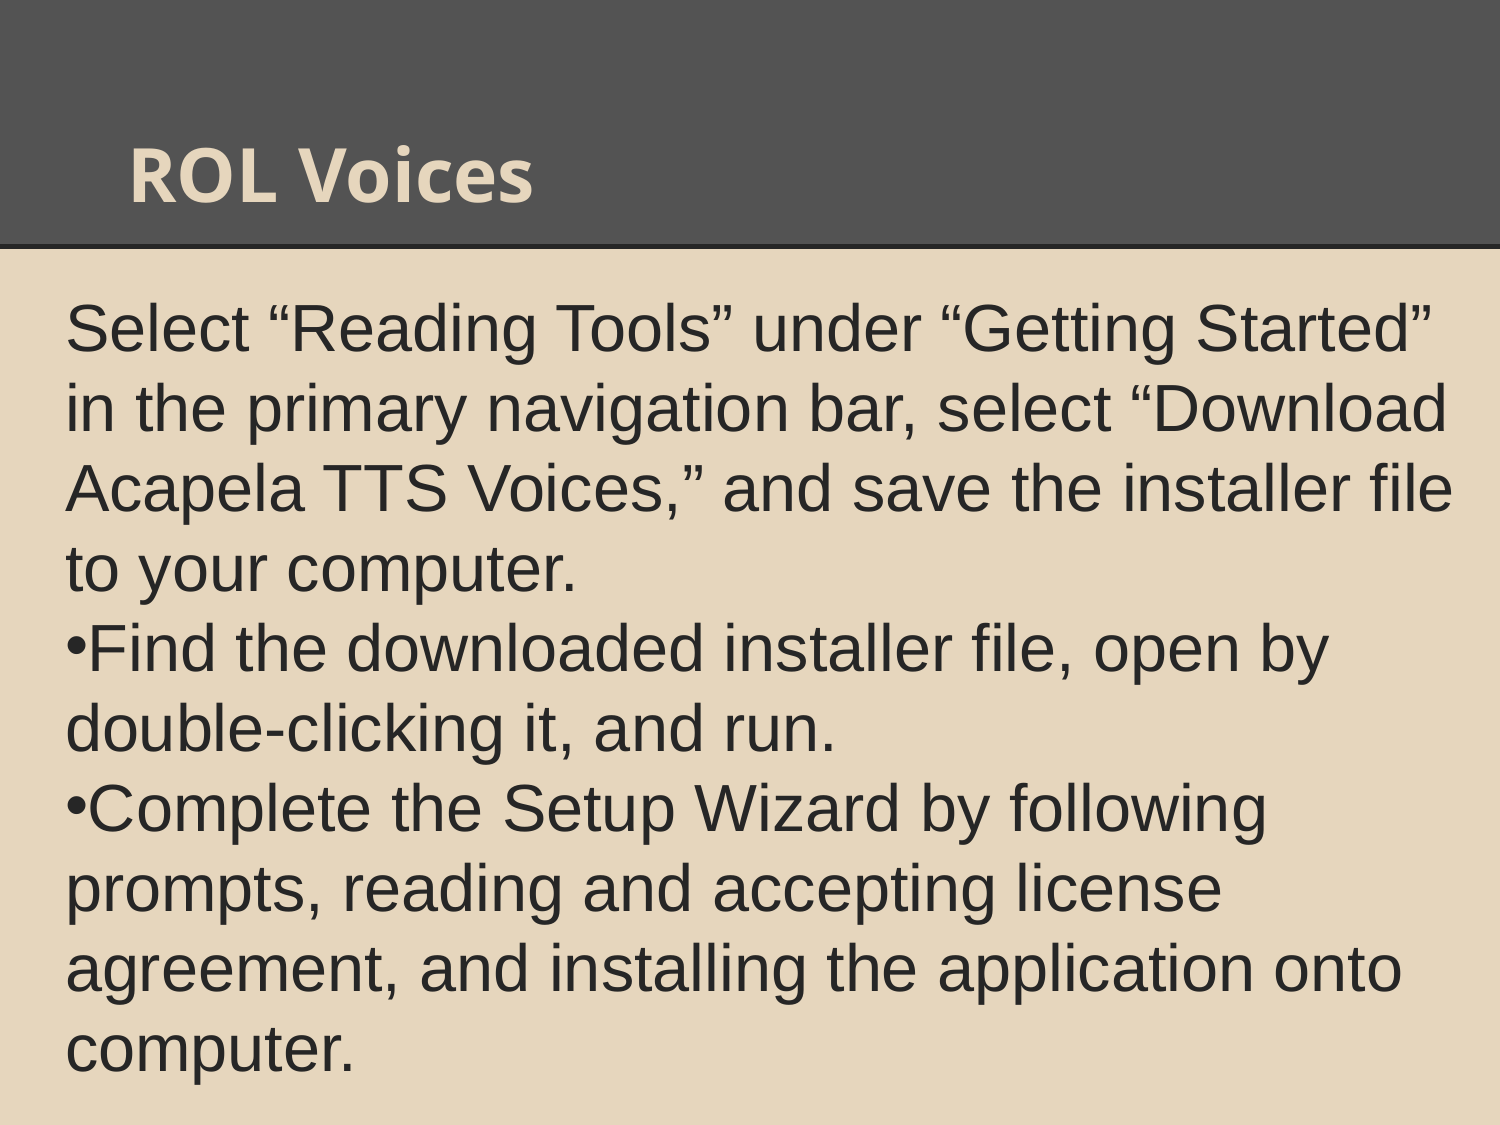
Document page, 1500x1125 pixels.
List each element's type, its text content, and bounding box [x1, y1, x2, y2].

title ROL Voices [75, 14, 1425, 233]
text_box Select “Reading Tools” under “Getting Started” in the primary navigation bar, select “Download Acapela TTS Voices,” and save the installer file to your computer. Find the downloaded installer file, open by double-clicking it, and run. Complete the Setup Wizard by following prompts, reading and accepting license agreement, and installing the application onto computer. [50, 232, 1500, 1093]
